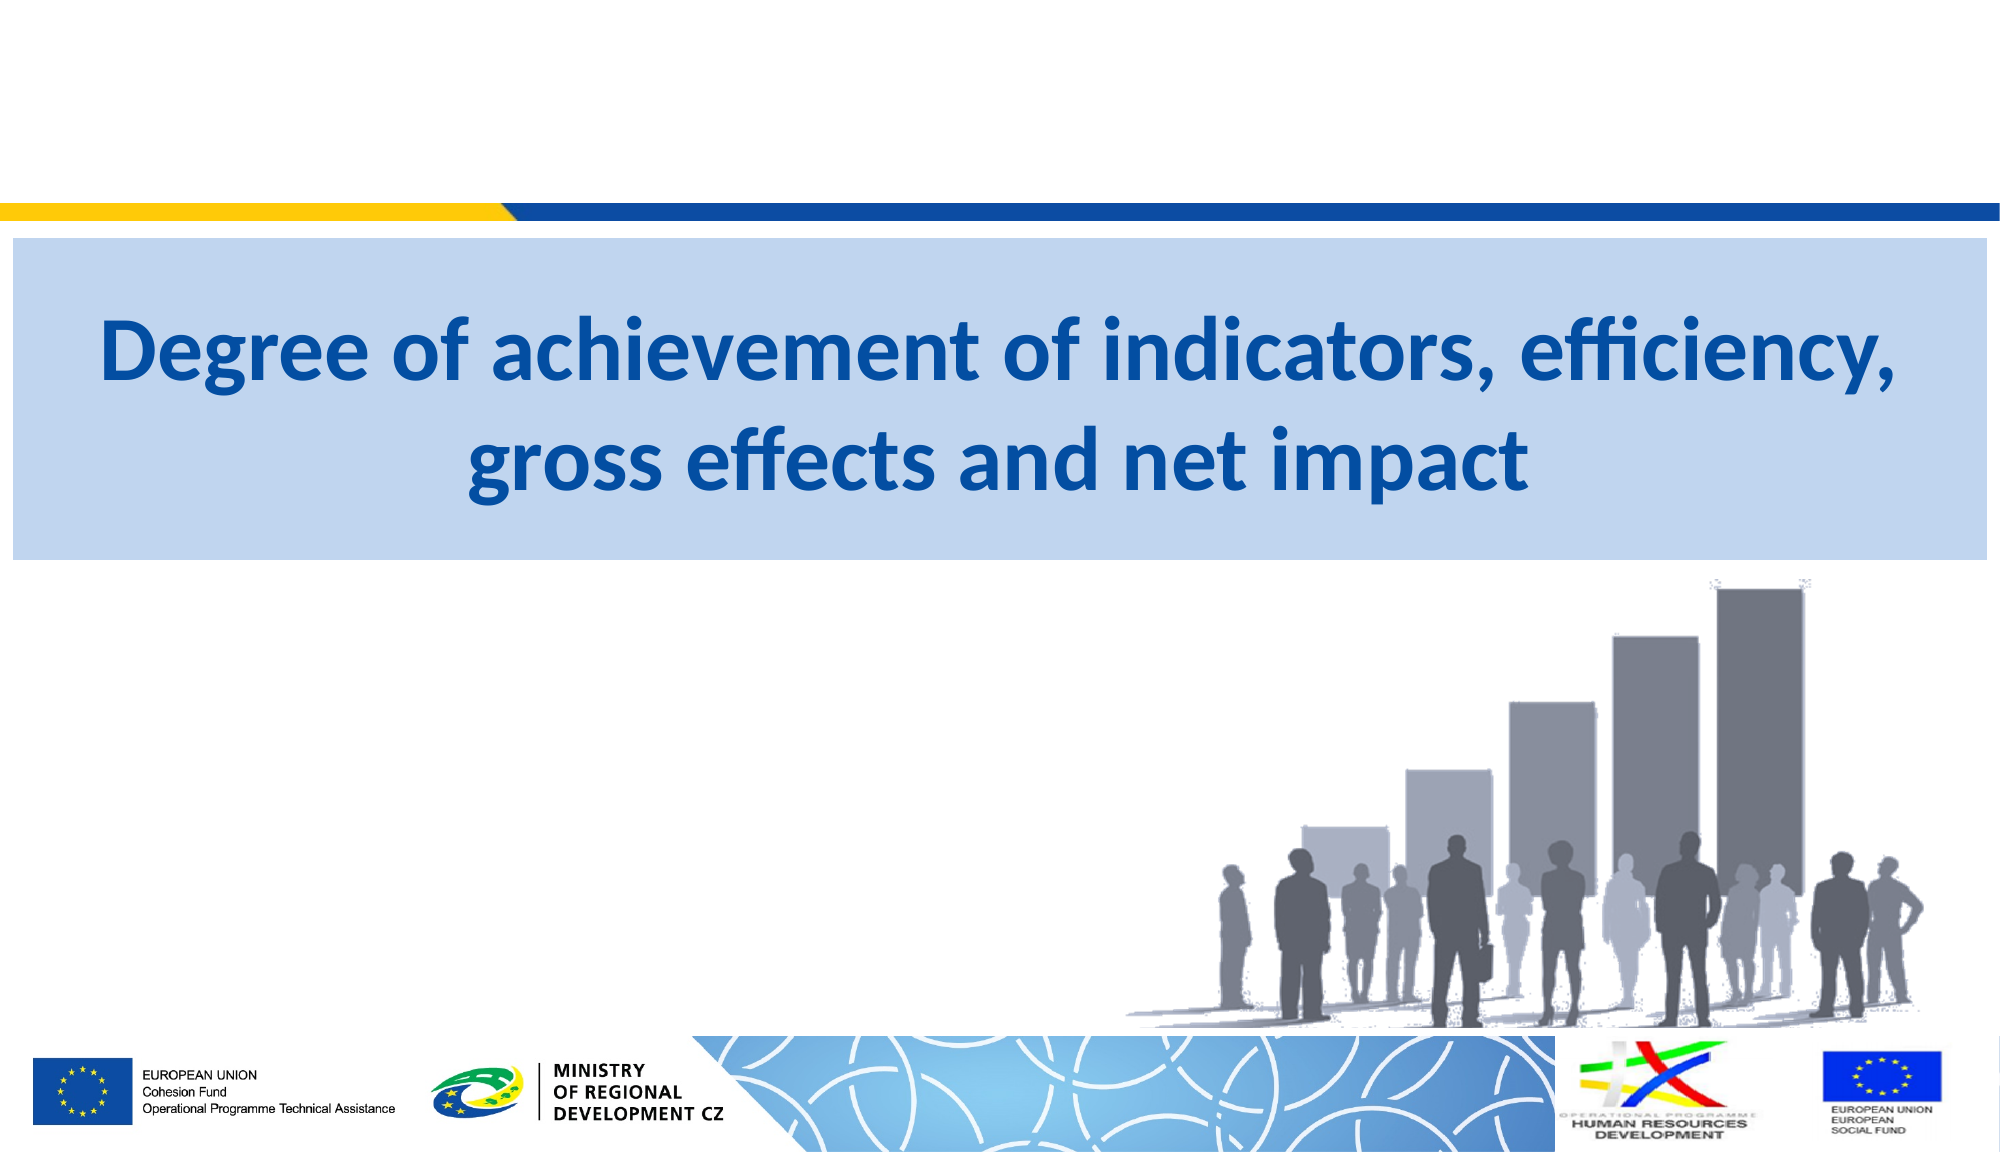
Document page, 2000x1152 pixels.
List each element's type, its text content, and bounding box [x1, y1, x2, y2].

picture [0, 1036, 2000, 1152]
picture [1105, 578, 2000, 1028]
picture [0, 203, 2000, 221]
title Degree of achievement of indicators, efficiency, gross effects and net impact [8, 233, 1992, 565]
